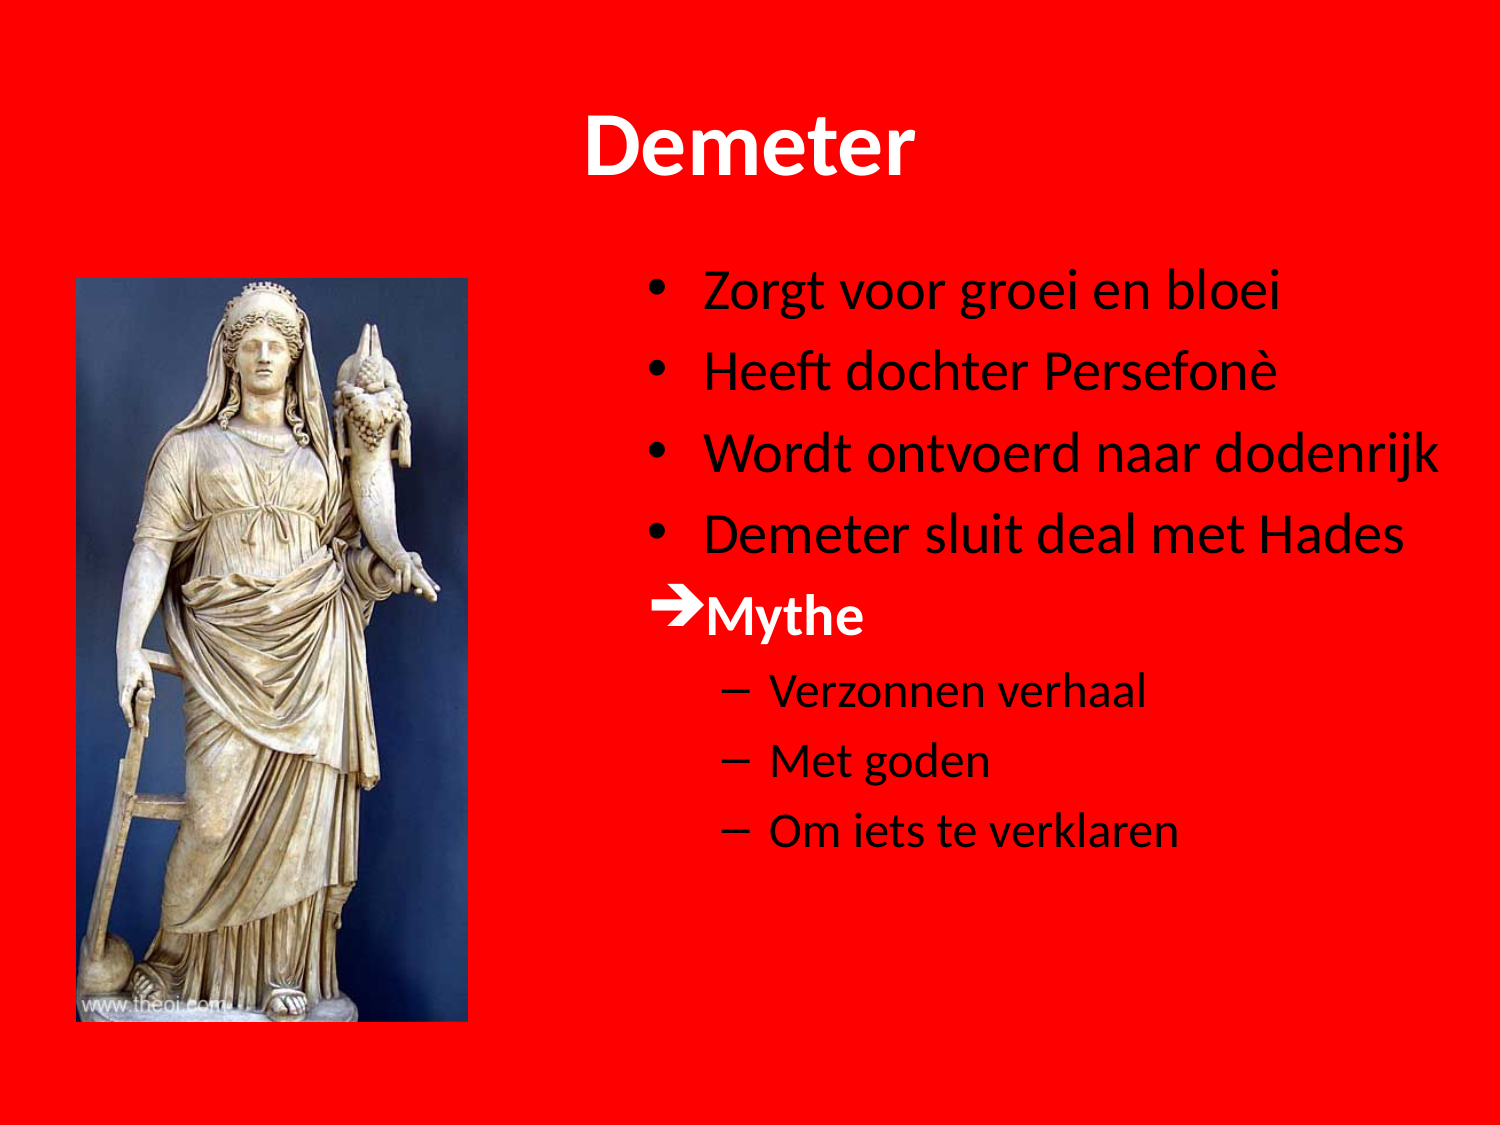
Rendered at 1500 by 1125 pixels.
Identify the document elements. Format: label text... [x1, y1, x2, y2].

title Demeter [75, 45, 1425, 233]
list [76, 278, 469, 1022]
list Zorgt voor groei en bloei Heeft dochter Persefonè Wordt ontvoerd naar dodenrijk Demeter sluit deal met Hades Mythe Verzonnen verhaal Met goden Om iets te verklaren [631, 243, 1500, 1083]
